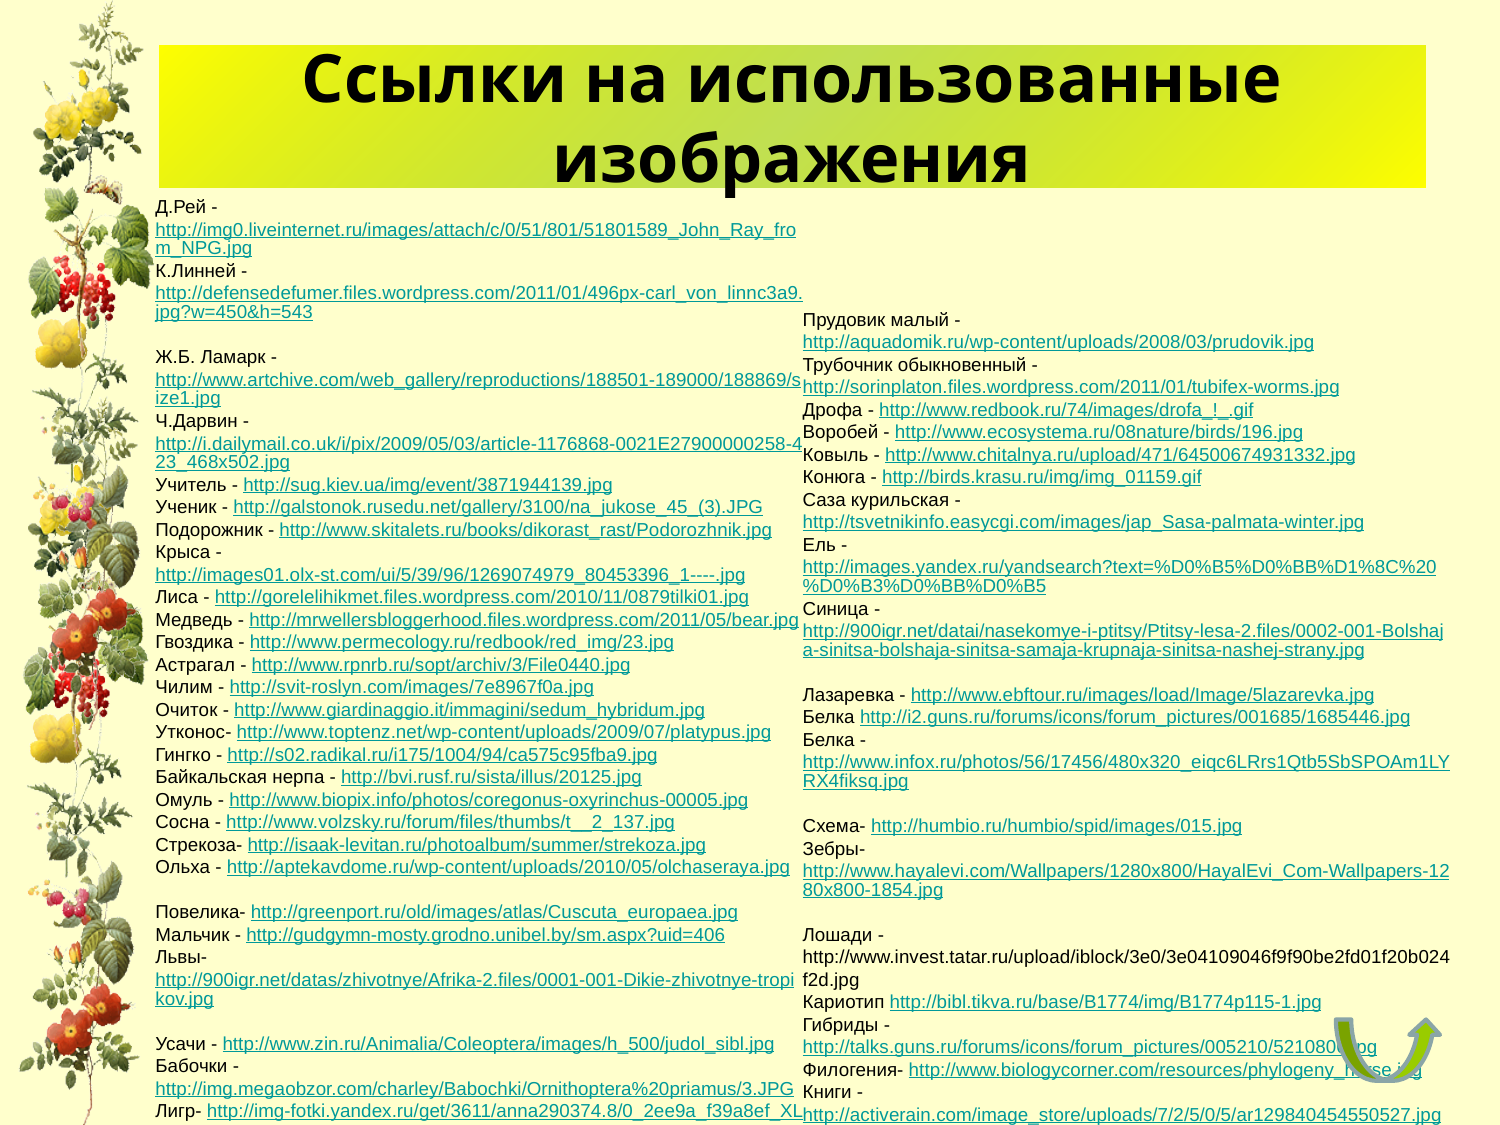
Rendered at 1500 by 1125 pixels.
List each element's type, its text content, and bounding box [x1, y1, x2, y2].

text_box Д.Рей - http://img0.liveinternet.ru/images/attach/c/0/51/801/51801589_John_Ray_from_NPG.jpg К.Линней - http://defensedefumer.files.wordpress.com/2011/01/496px-carl_von_linnc3a9.jpg?w=450&h=543 Ж.Б. Ламарк - http://www.artchive.com/web_gallery/reproductions/188501-189000/188869/size1.jpg Ч.Дарвин - http://i.dailymail.co.uk/i/pix/2009/05/03/article-1176868-0021E27900000258-423_468x502.jpg Учитель - http://sug.kiev.ua/img/event/3871944139.jpg Ученик - http://galstonok.rusedu.net/gallery/3100/na_jukose_45_(3).JPG Подорожник - http://www.skitalets.ru/books/dikorast_rast/Podorozhnik.jpg Крыса - http://images01.olx-st.com/ui/5/39/96/1269074979_80453396_1----.jpg Лиса - http://gorelelihikmet.files.wordpress.com/2010/11/0879tilki01.jpg Медведь - http://mrwellersbloggerhood.files.wordpress.com/2011/05/bear.jpg Гвоздика - http://www.permecology.ru/redbook/red_img/23.jpg Астрагал - http://www.rpnrb.ru/sopt/archiv/3/File0440.jpg Чилим - http://svit-roslyn.com/images/7e8967f0a.jpg Очиток - http://www.giardinaggio.it/immagini/sedum_hybridum.jpg Утконос- http://www.toptenz.net/wp-content/uploads/2009/07/platypus.jpg Гингко - http://s02.radikal.ru/i175/1004/94/ca575c95fba9.jpg Байкальская нерпа - http://bvi.rusf.ru/sista/illus/20125.jpg Омуль - http://www.biopix.info/photos/coregonus-oxyrinchus-00005.jpg Сосна - http://www.volzsky.ru/forum/files/thumbs/t__2_137.jpg Стрекоза- http://isaak-levitan.ru/photoalbum/summer/strekoza.jpg Ольха - http://aptekavdome.ru/wp-content/uploads/2010/05/olchaseraya.jpg Повелика- http://greenport.ru/old/images/atlas/Cuscuta_europaea.jpg Мальчик - http://gudgymn-mosty.grodno.unibel.by/sm.aspx?uid=406 Львы- http://900igr.net/datas/zhivotnye/Afrika-2.files/0001-001-Dikie-zhivotnye-tropikov.jpg Усачи - http://www.zin.ru/Animalia/Coleoptera/images/h_500/judol_sibl.jpg Бабочки - http://img.megaobzor.com/charley/Babochki/Ornithoptera%20priamus/3.JPG Лигр- http://img-fotki.yandex.ru/get/3611/anna290374.8/0_2ee9a_f39a8ef_XL Брюква- http://eyge.sakha.ru/eyge/data/upimages/brukva.jpg Прудовик малый - http://aquadomik.ru/wp-content/uploads/2008/03/prudovik.jpg Трубочник обыкновенный - http://sorinplaton.files.wordpress.com/2011/01/tubifex-worms.jpg Дрофа - http://www.redbook.ru/74/images/drofa_!_.gif Воробей - http://www.ecosystema.ru/08nature/birds/196.jpg Ковыль - http://www.chitalnya.ru/upload/471/64500674931332.jpg Конюга - http://birds.krasu.ru/img/img_01159.gif Саза курильская - http://tsvetnikinfo.easycgi.com/images/jap_Sasa-palmata-winter.jpg Ель - http://images.yandex.ru/yandsearch?text=%D0%B5%D0%BB%D1%8C%20%D0%B3%D0%BB%D0%B5 Синица - http://900igr.net/datai/nasekomye-i-ptitsy/Ptitsy-lesa-2.files/0002-001-Bolshaja-sinitsa-bolshaja-sinitsa-samaja-krupnaja-sinitsa-nashej-strany.jpg Лазаревка - http://www.ebftour.ru/images/load/Image/5lazarevka.jpg Белка http://i2.guns.ru/forums/icons/forum_pictures/001685/1685446.jpg Белка - http://www.infox.ru/photos/56/17456/480x320_eiqc6LRrs1Qtb5SbSPOAm1LYRX4fiksq.jpg Схема- http://humbio.ru/humbio/spid/images/015.jpg Зебры- http://www.hayalevi.com/Wallpapers/1280x800/HayalEvi_Com-Wallpapers-1280x800-1854.jpg Лошади - http://www.invest.tatar.ru/upload/iblock/3e0/3e04109046f9f90be2fd01f20b024f2d.jpg Кариотип http://bibl.tikva.ru/base/B1774/img/B1774p115-1.jpg Гибриды - http://talks.guns.ru/forums/icons/forum_pictures/005210/5210806.jpg Филогения- http://www.biologycorner.com/resources/phylogeny_horse.jpg Книги - http://activerain.com/image_store/uploads/7/2/5/0/5/ar129840454550527.jpg Мальчик - http://images.clipartof.com/small/59218-Thinking-School-Boy-Doing-His-Homework.jpg Дети - http://forum.materinstvo.ru/uploads/1236385780/post-70101-1236449698_thumb.png [140, 187, 1465, 1125]
title Ссылки на использованные изображения [159, 44, 1426, 187]
text_box [1333, 1017, 1442, 1083]
picture [0, 0, 172, 1125]
